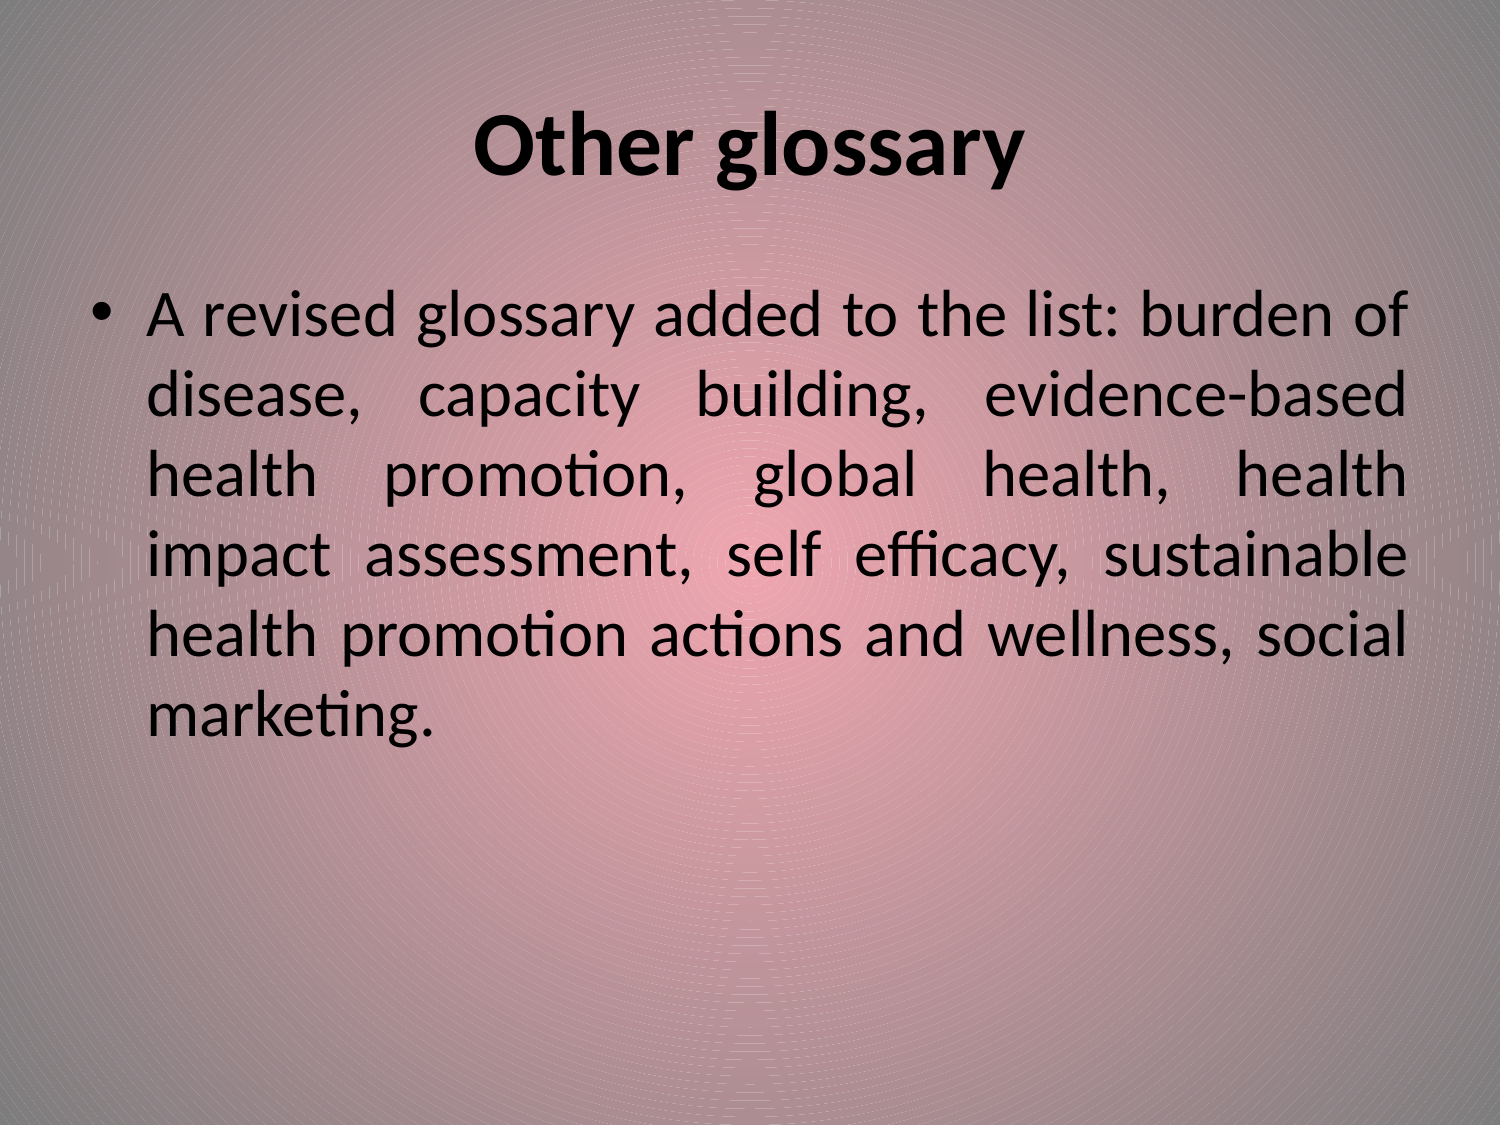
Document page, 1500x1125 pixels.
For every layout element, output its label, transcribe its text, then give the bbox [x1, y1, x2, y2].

title Other glossary [74, 44, 1426, 233]
list A revised glossary added to the list: burden of disease, capacity building, evidence-based health promotion, global health, health impact assessment, self efficacy, sustainable health promotion actions and wellness, social marketing. [74, 262, 1426, 1006]
